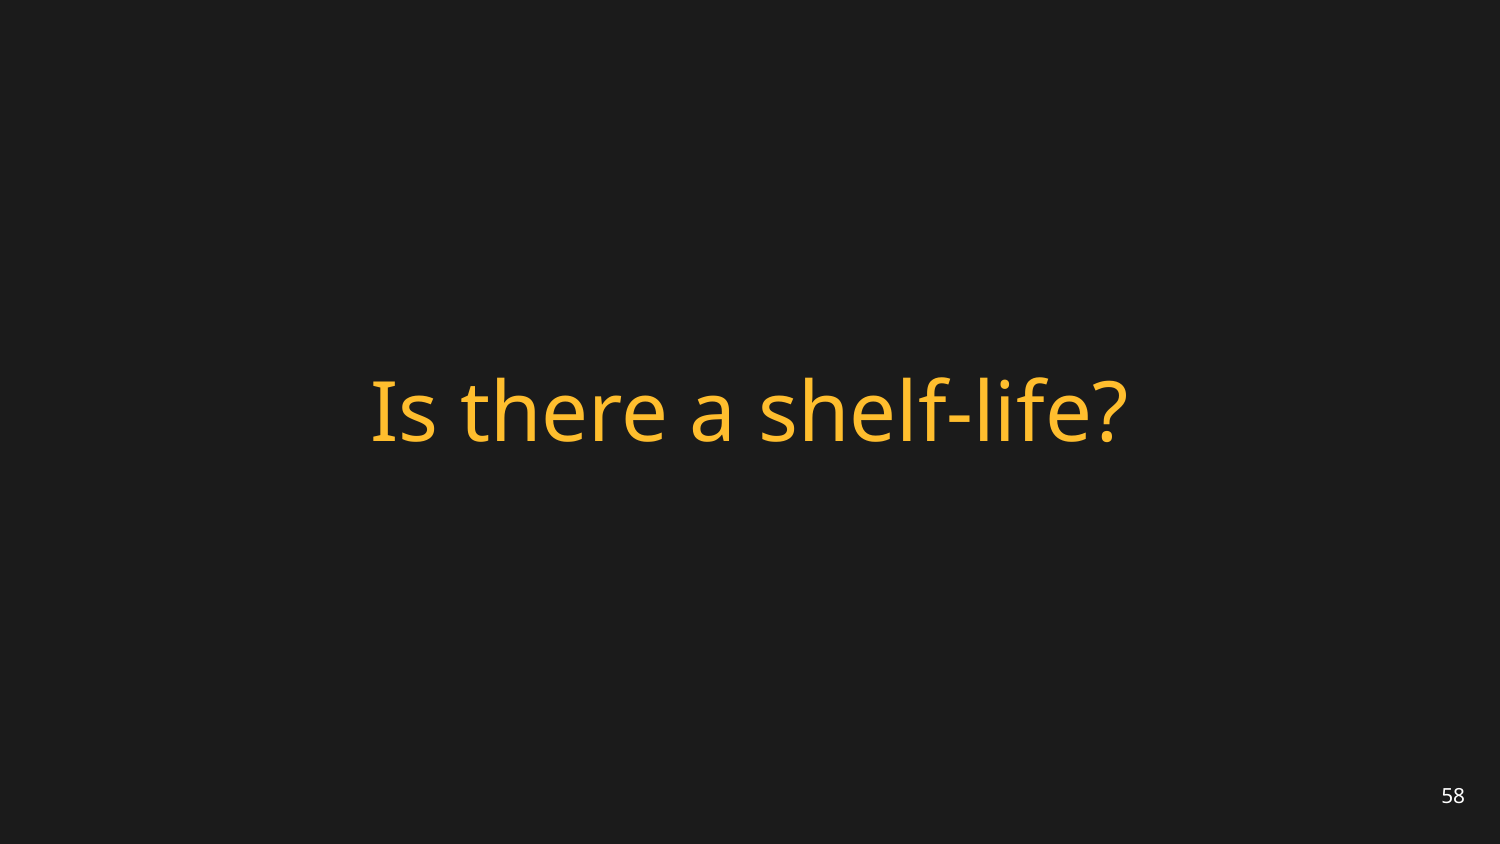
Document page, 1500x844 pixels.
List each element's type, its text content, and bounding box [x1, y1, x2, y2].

slide_number 58 [1389, 764, 1480, 830]
title Is there a shelf-life? [51, 72, 1449, 753]
